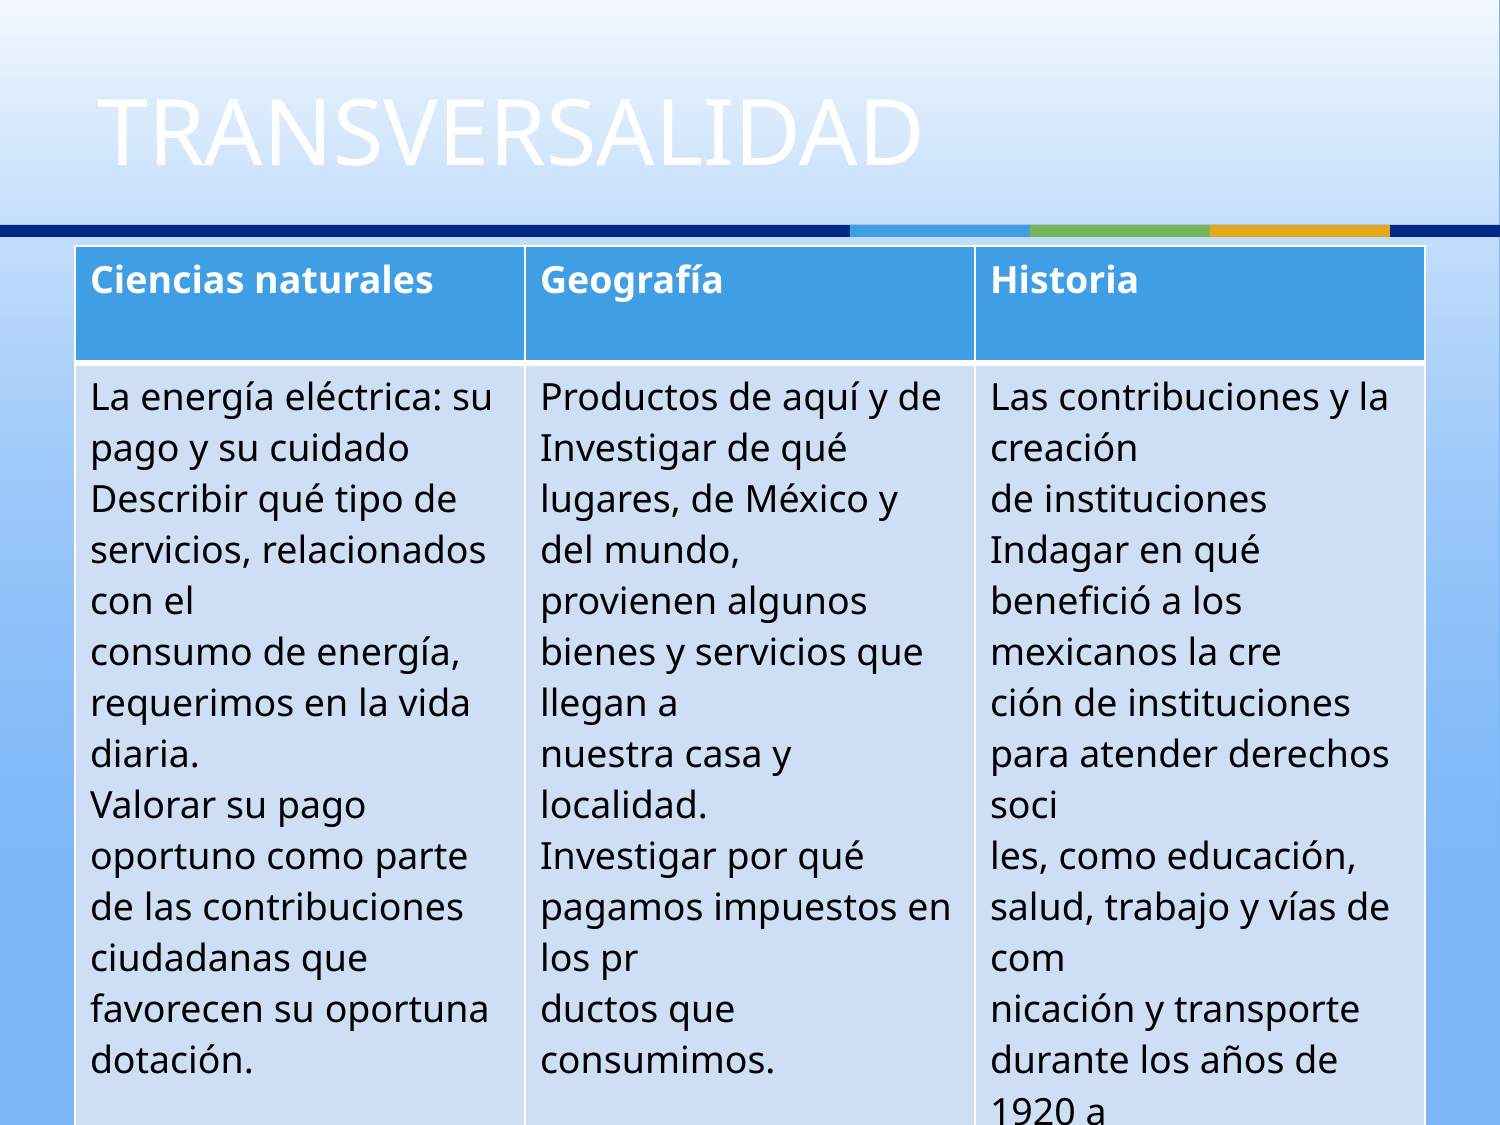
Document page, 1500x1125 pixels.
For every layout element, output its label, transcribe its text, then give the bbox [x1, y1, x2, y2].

table_cell Las contribuciones y la creación de instituciones Indagar en qué benefició a los mexicanos la cre ción de instituciones para atender derechos soci les, como educación, salud, trabajo y vías de com nicación y transporte durante los años de 1920 a 1970. [976, 366, 1424, 1125]
table_header Historia [976, 247, 1424, 360]
table_cell La energía eléctrica: su pago y su cuidado Describir qué tipo de servicios, relacionados con el consumo de energía, requerimos en la vida diaria. Valorar su pago oportuno como parte de las contribuciones ciudadanas que favorecen su oportuna dotación. [76, 366, 524, 1125]
table_header Geografía [526, 247, 974, 360]
table_cell Productos de aquí y de Investigar de qué lugares, de México y del mundo, provienen algunos bienes y servicios que llegan a nuestra casa y localidad. Investigar por qué pagamos impuestos en los pr ductos que consumimos. [526, 366, 974, 1125]
title TRANSVERSALIDAD [82, 35, 1432, 223]
table_header Ciencias naturales [76, 247, 524, 360]
